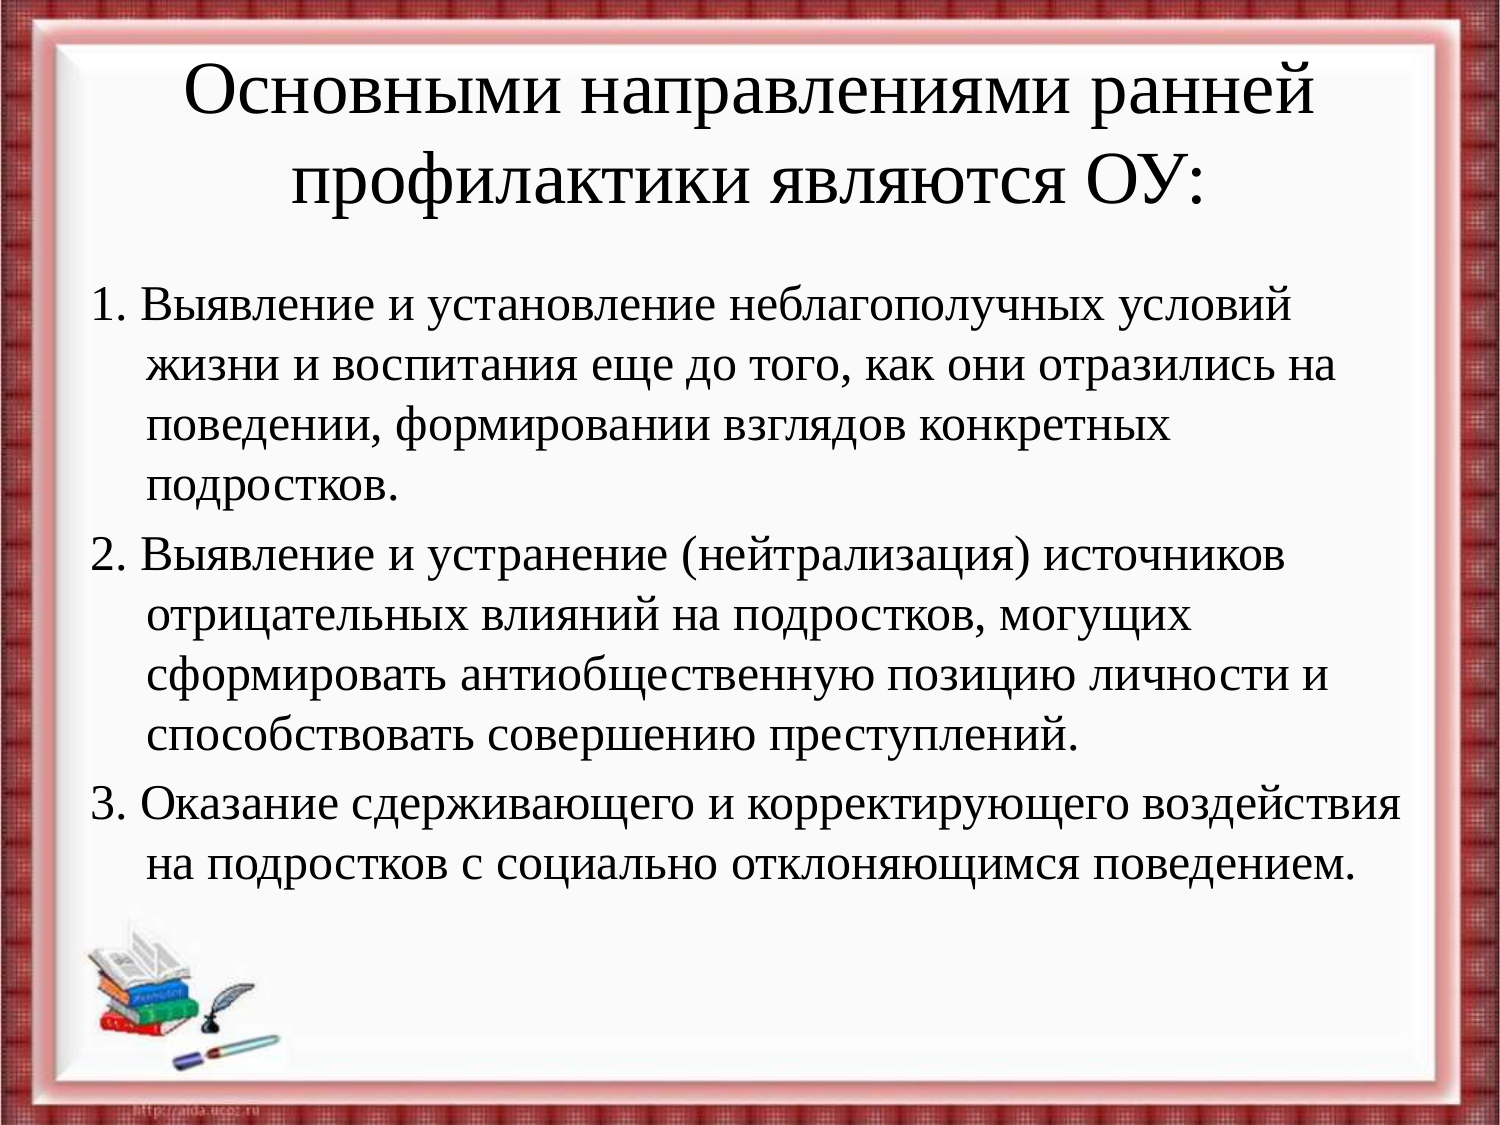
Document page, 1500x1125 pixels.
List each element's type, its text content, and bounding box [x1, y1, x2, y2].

picture [0, 0, 1500, 1125]
list 1. Выявление и установление неблагополучных условий жизни и воспитания еще до того, как они отразились на поведении, формировании взглядов конкретных подростков. 2. Выявление и устранение (нейтрализация) источников отрицательных влияний на подростков, могущих сформировать антиобщественную позицию личности и способствовать совершению преступлений. 3. Оказание сдерживающего и корректирующего воздействия на подростков с социально отклоняющимся поведением. [74, 262, 1426, 1006]
title Основными направлениями ранней профилактики являются ОУ: [74, 44, 1426, 233]
